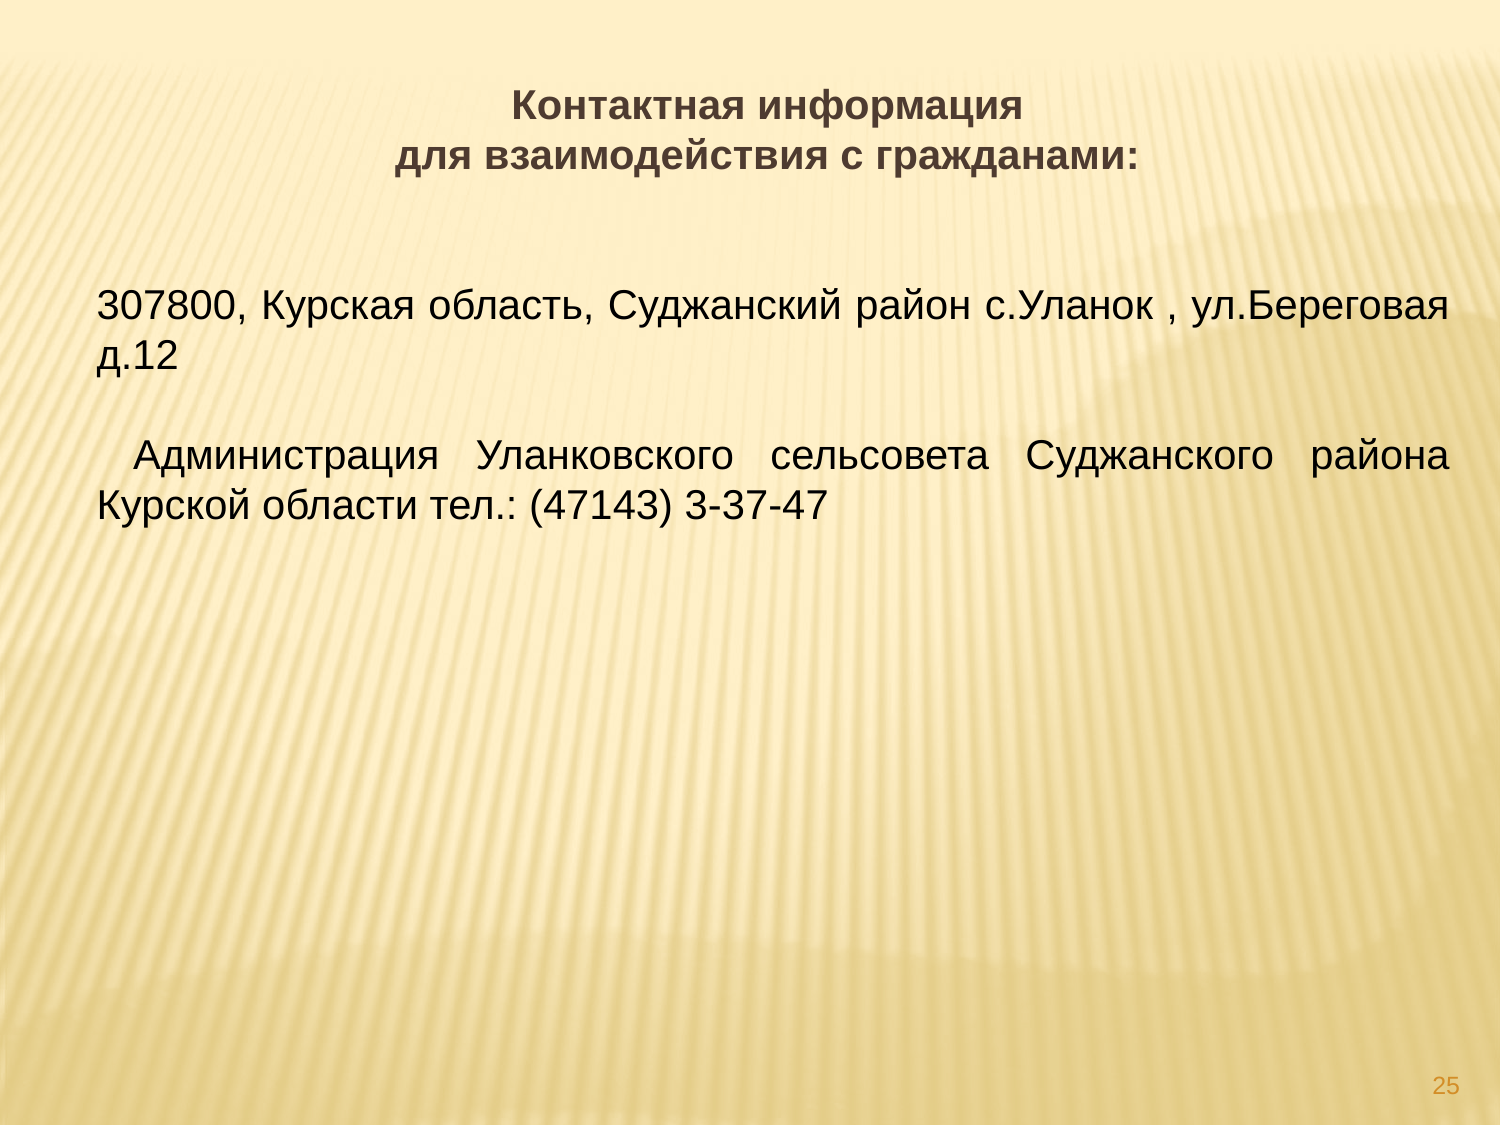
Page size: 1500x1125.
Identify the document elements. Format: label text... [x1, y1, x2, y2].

slide_number 25 [1350, 1062, 1475, 1103]
text_box Контактная информация для взаимодействия с гражданами: 307800, Курская область, Суджанский район с.Уланок , ул.Береговая д.12 Администрация Уланковского сельсовета Суджанского района Курской области тел.: (47143) 3-37-47 [81, 70, 1465, 586]
